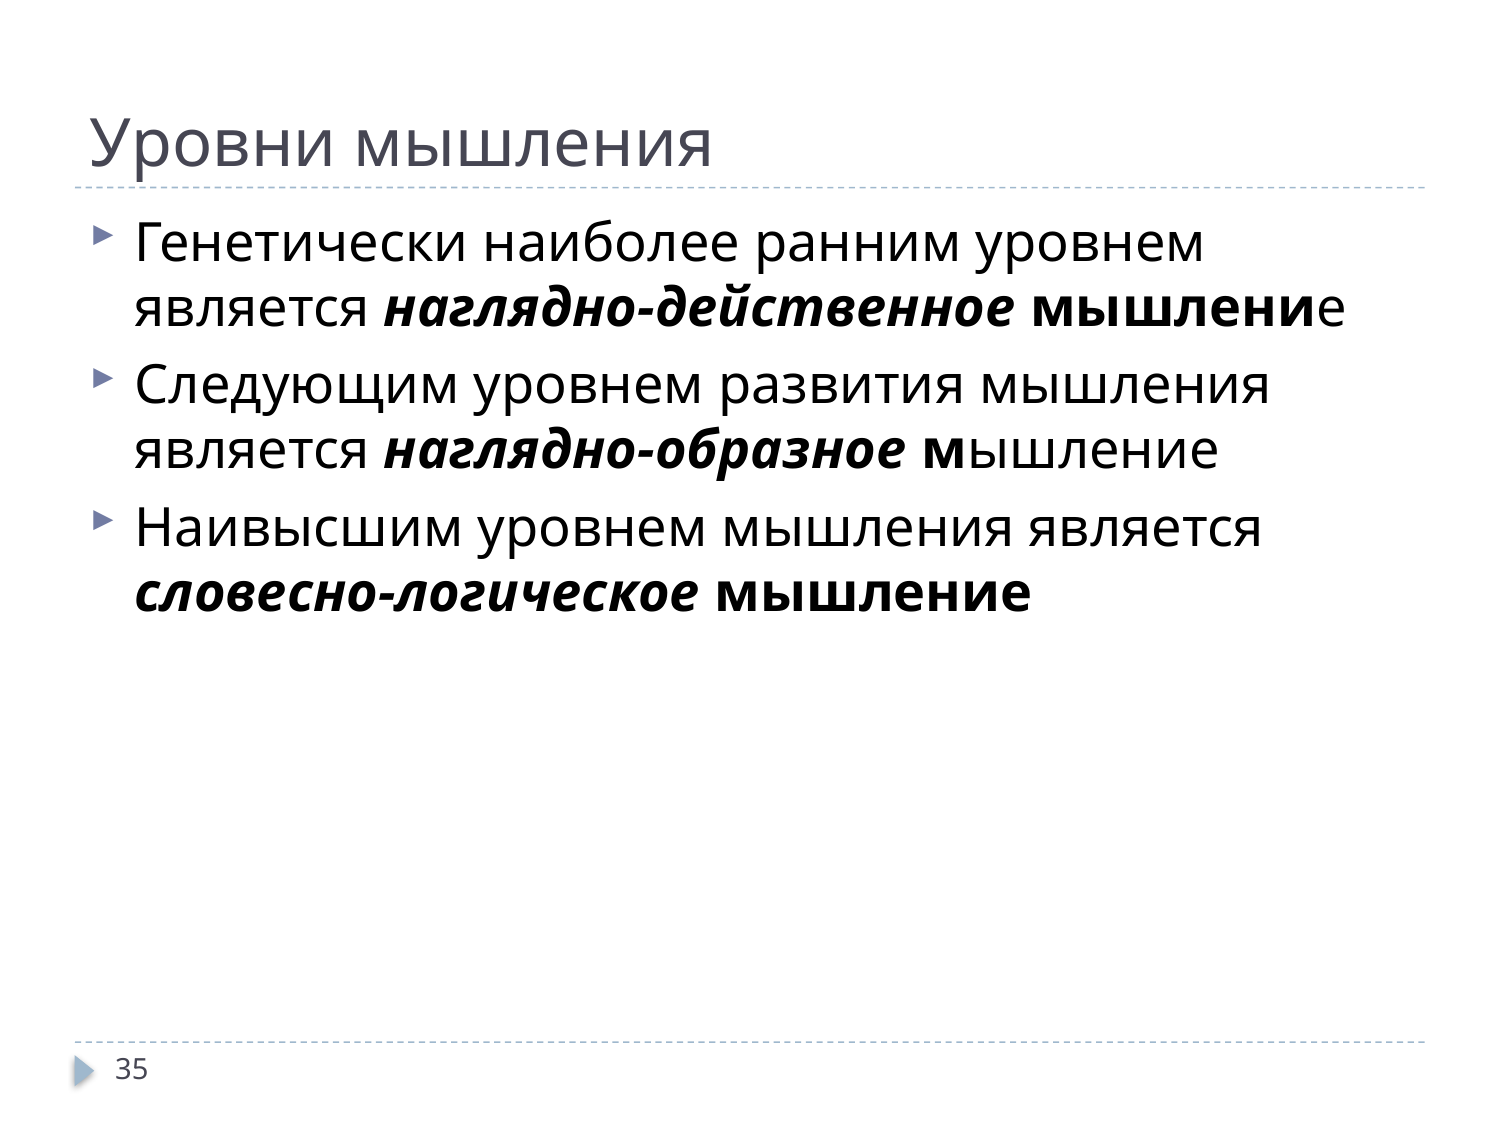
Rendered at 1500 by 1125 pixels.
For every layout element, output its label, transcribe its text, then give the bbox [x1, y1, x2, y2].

slide_number 35 [100, 1042, 426, 1103]
title Уровни мышления [75, 24, 1425, 188]
list Генетически наиболее ранним уровнем является наглядно-действенное мышление Следующим уровнем развития мышления является наглядно-образное мышление Наивысшим уровнем мышления является словесно-логическое мышление [75, 200, 1425, 1010]
